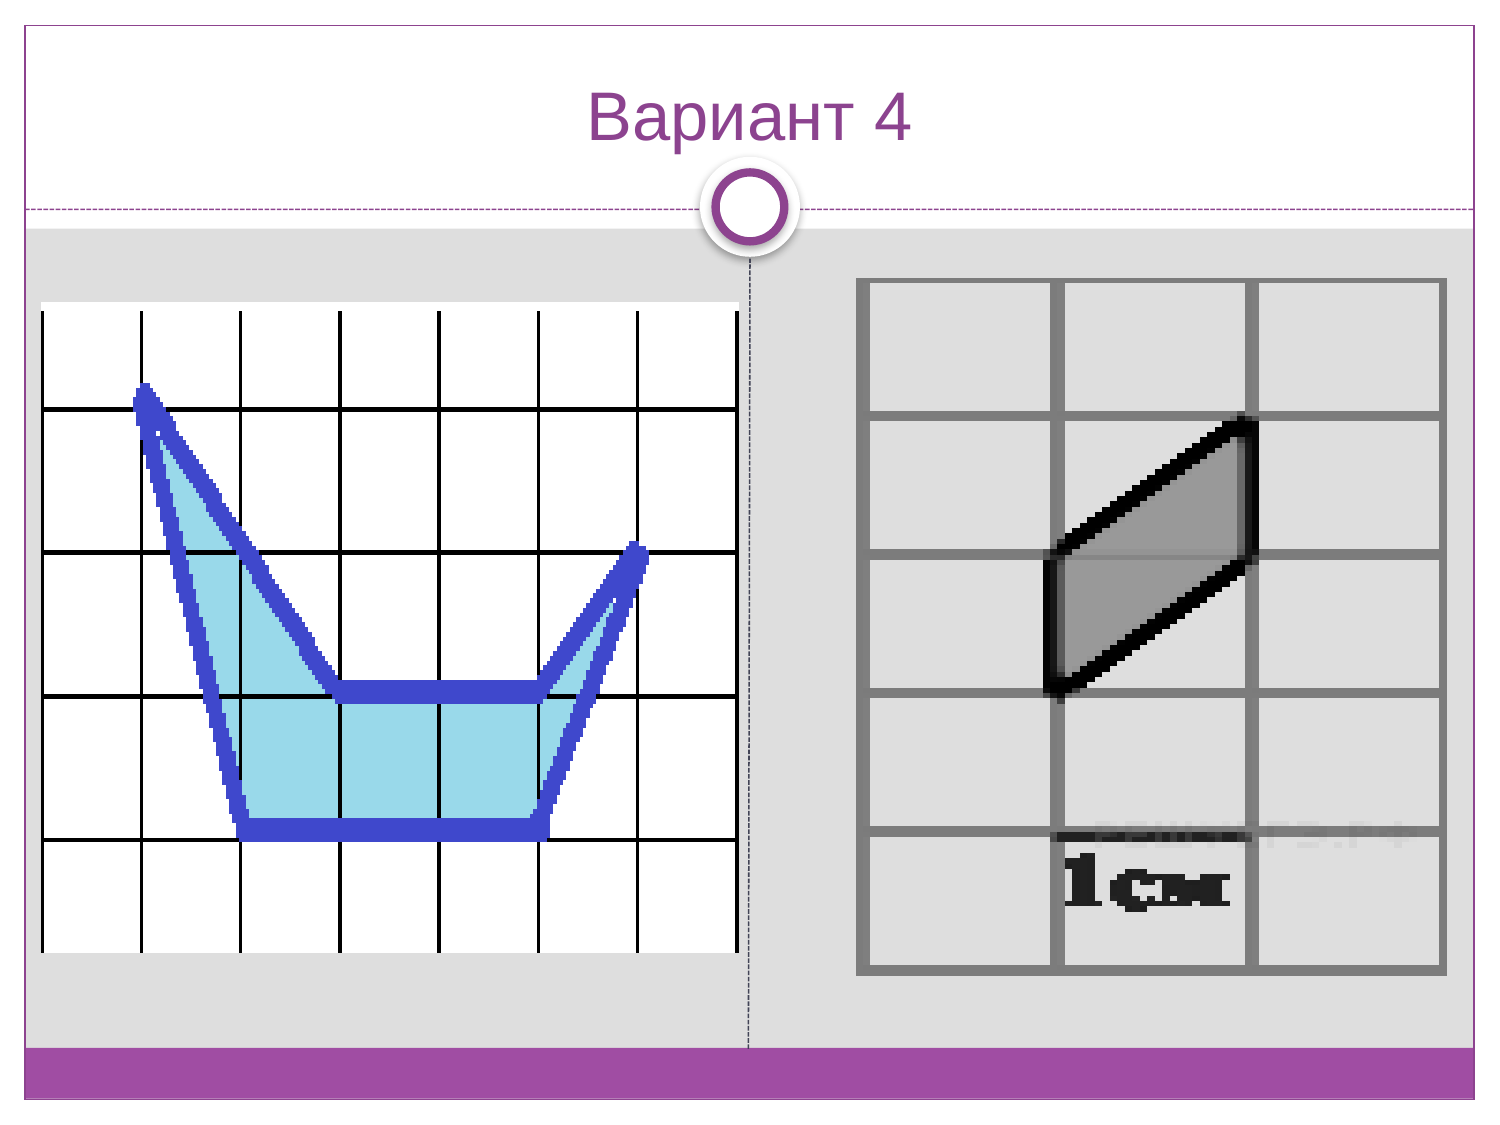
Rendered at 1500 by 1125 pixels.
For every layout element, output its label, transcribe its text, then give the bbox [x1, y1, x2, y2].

title Вариант 4 [49, 37, 1450, 163]
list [41, 302, 739, 953]
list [856, 278, 1448, 977]
